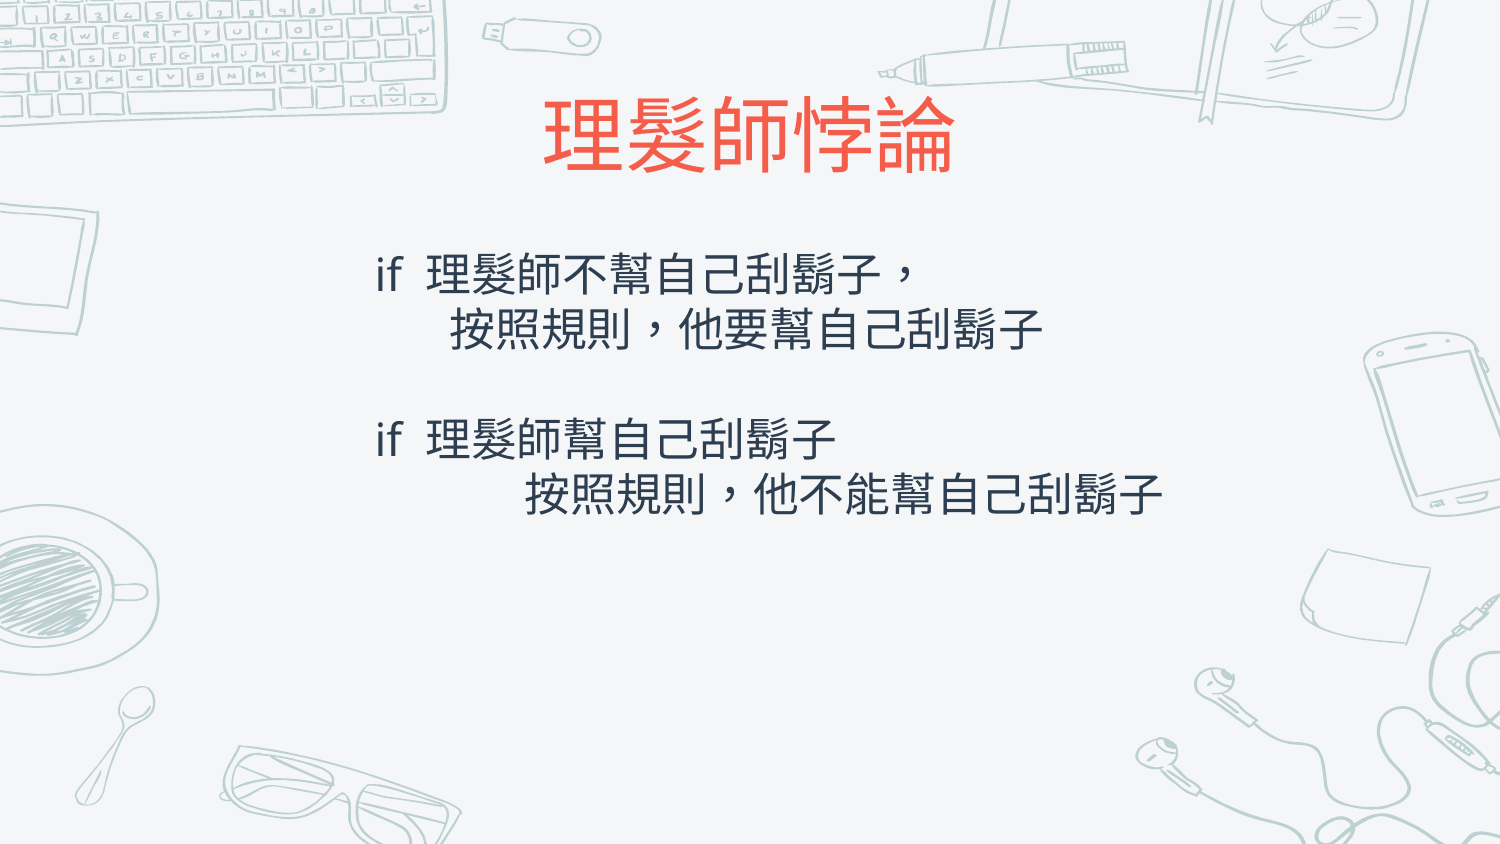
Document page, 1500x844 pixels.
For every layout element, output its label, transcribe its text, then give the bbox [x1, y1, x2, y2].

list if 理髮師不幫自己刮鬍子， 按照規則，他要幫自己刮鬍子 if 理髮師幫自己刮鬍子 按照規則，他不能幫自己刮鬍子 [359, 230, 1206, 673]
title 理髮師悖論 [185, 102, 1315, 198]
